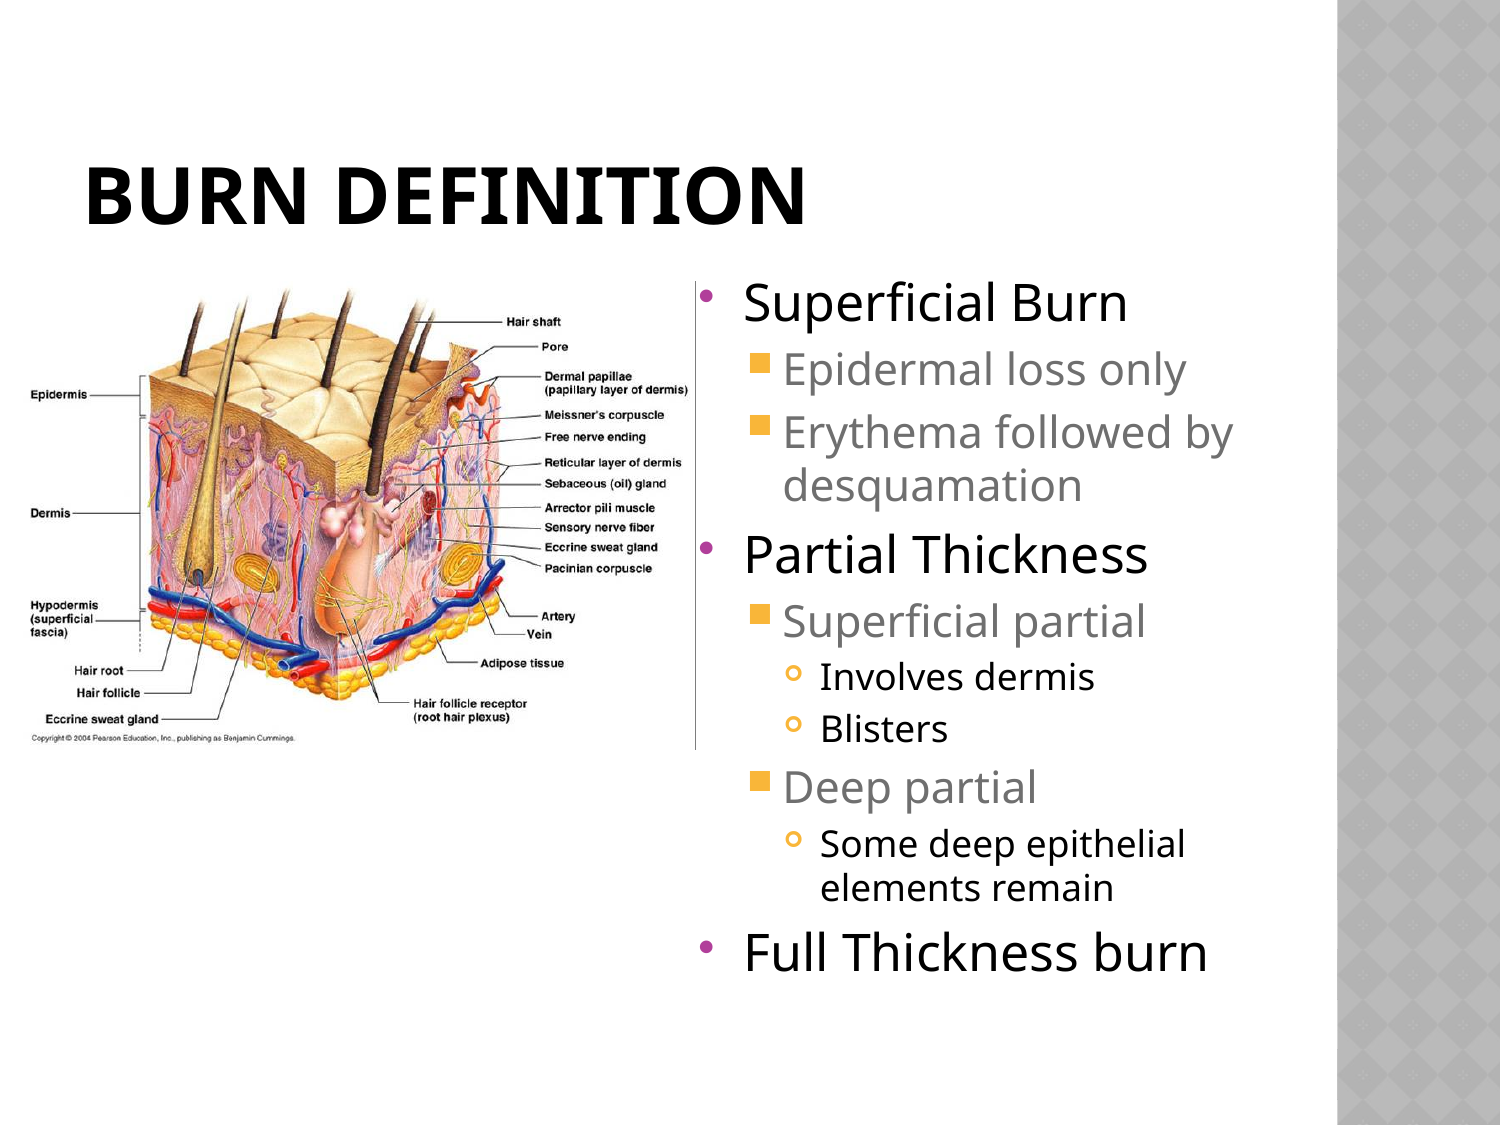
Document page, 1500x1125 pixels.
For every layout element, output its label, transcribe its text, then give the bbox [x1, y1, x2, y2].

list Superficial Burn Epidermal loss only Erythema followed by desquamation Partial Thickness Superficial partial Involves dermis Blisters Deep partial Some deep epithelial elements remain Full Thickness burn [685, 262, 1263, 1005]
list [22, 280, 696, 751]
title Burn Definition [75, 52, 1263, 240]
